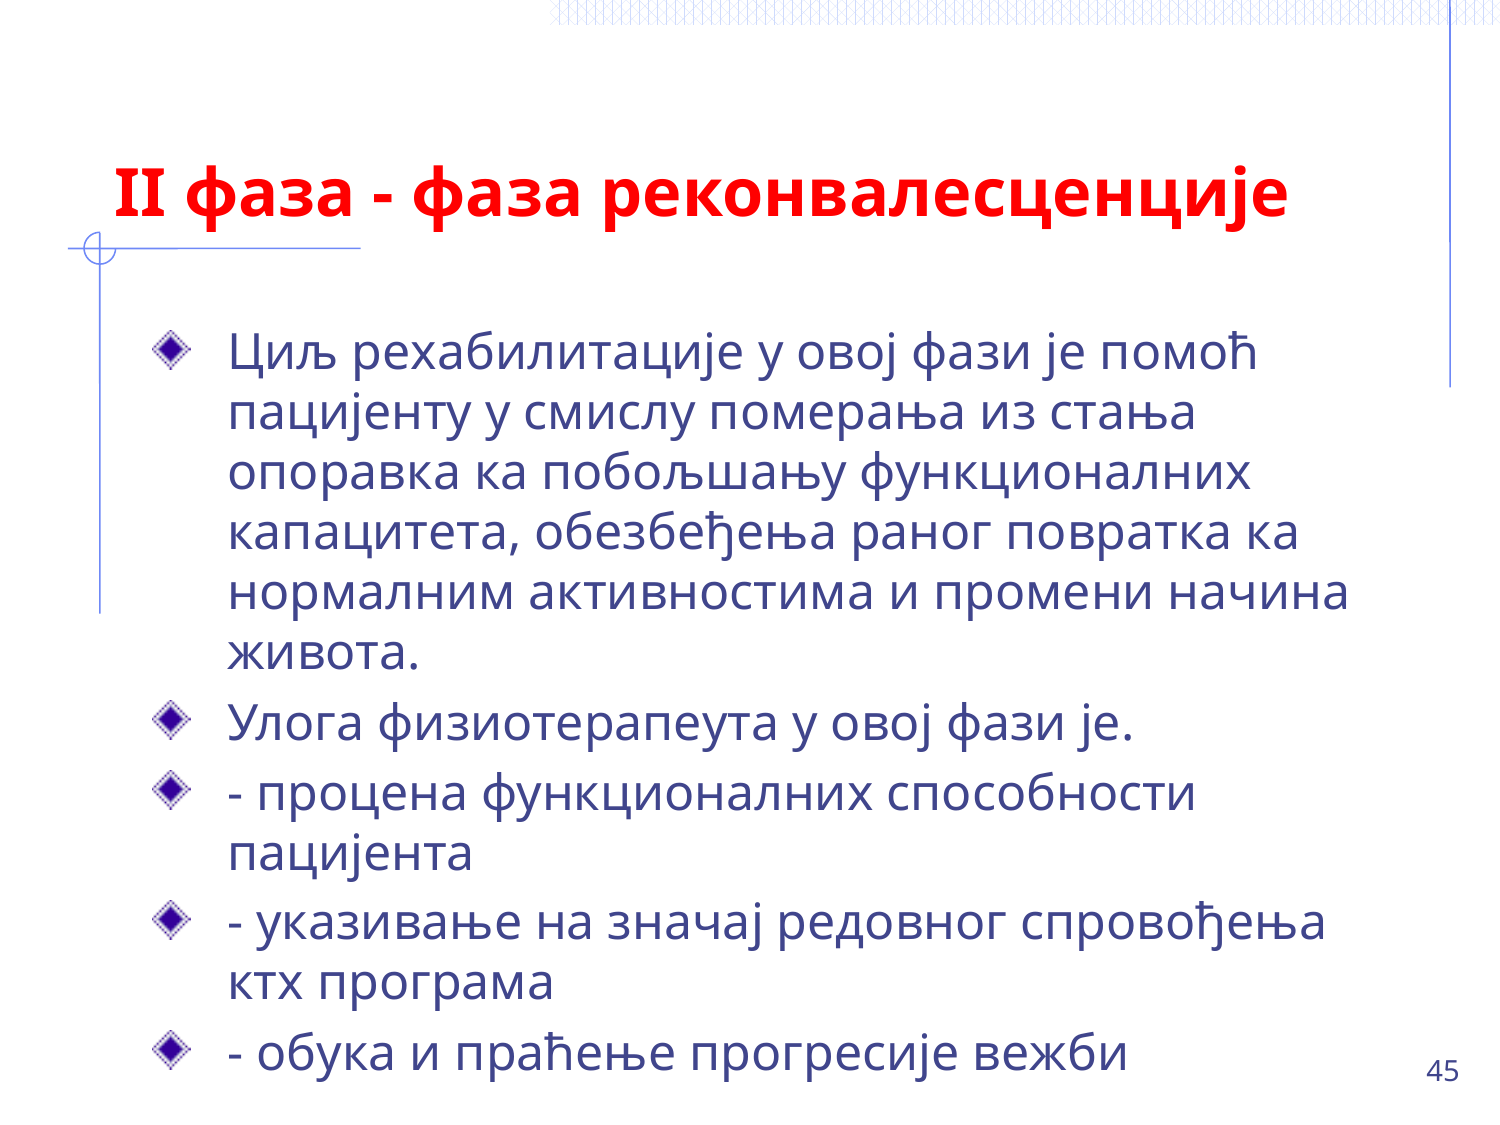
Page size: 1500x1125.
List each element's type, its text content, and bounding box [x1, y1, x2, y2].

slide_number 45 [1162, 1025, 1475, 1100]
picture [152, 700, 191, 740]
picture [152, 1030, 191, 1070]
list Циљ рехабилитације у овој фази је помоћ пацијенту у смислу померања из стања опоравка ка побољшању функционалних капацитета, обезбеђења раног повратка ка нормалним активностима и промени начина живота. Улога физиотерапеута у овој фази је. - процена функционалних способности пацијента - указивање на значај редовног спровођења ктх програма - обука и праћење прогресије вежби [137, 312, 1413, 988]
picture [152, 330, 191, 370]
title II фаза - фаза реконвалесценције [99, 49, 1376, 238]
picture [152, 900, 191, 940]
picture [152, 770, 191, 810]
